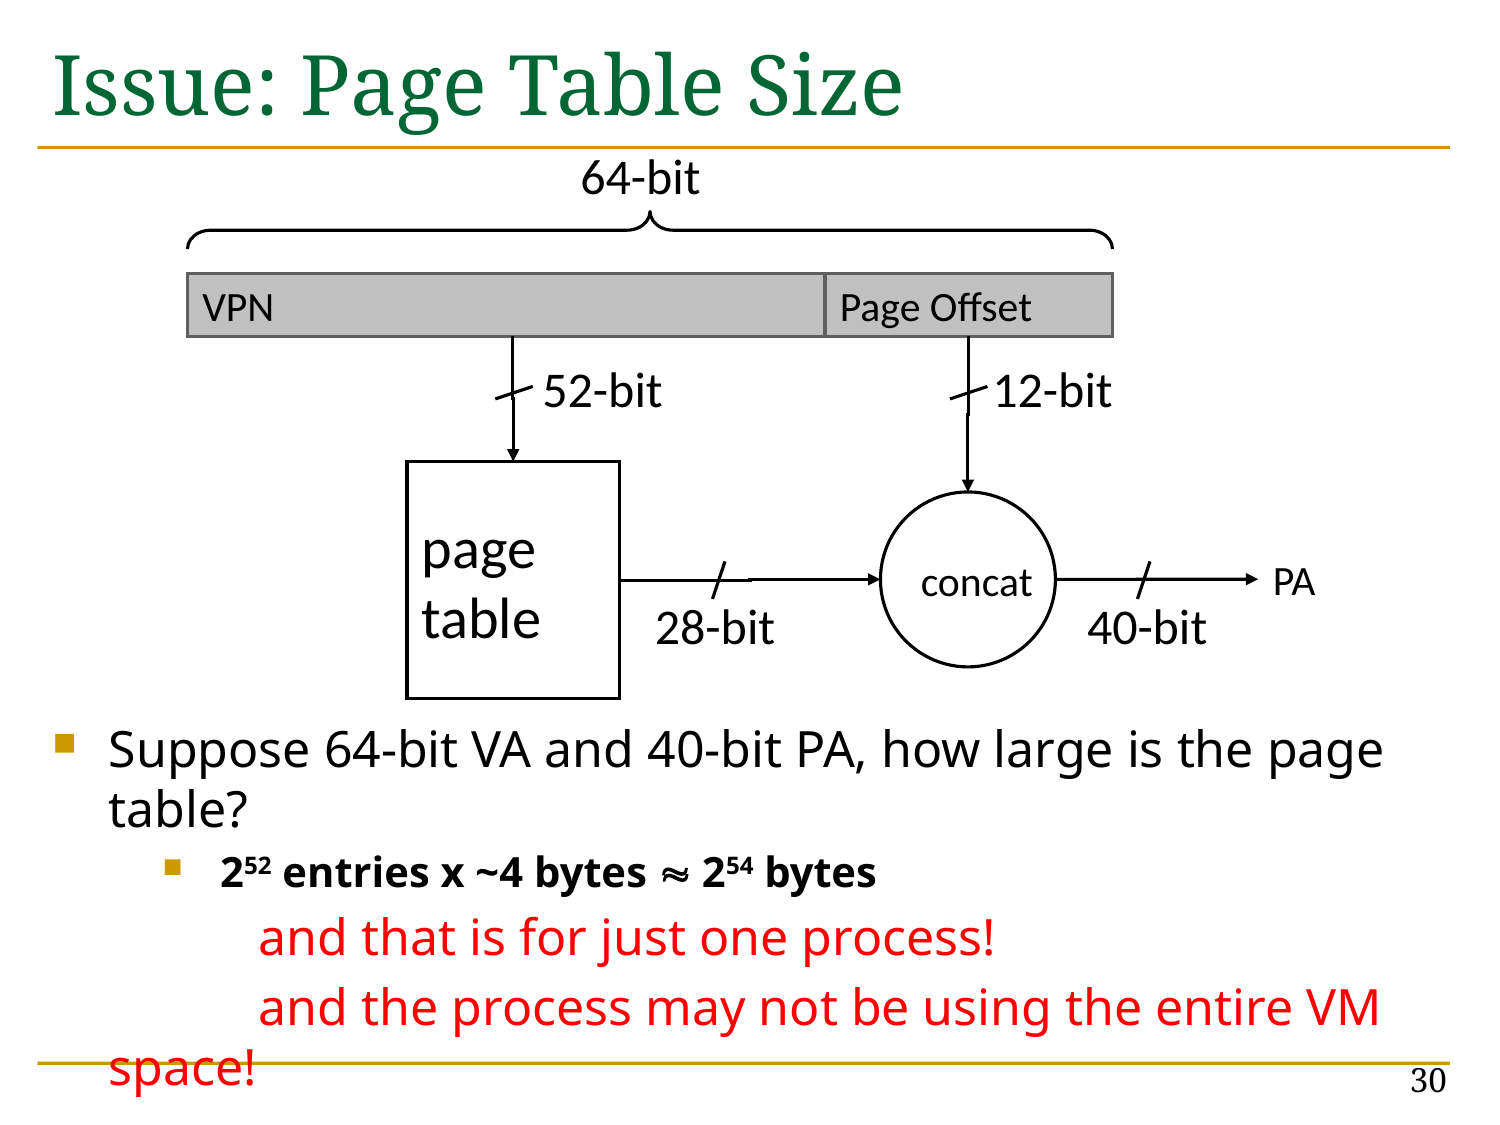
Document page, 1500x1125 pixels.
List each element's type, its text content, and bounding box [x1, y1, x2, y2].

text_box PA [1258, 546, 1331, 612]
text_box VPN [187, 273, 824, 337]
text_box concat [880, 491, 1056, 667]
text_box 28-bit [640, 590, 791, 663]
slide_number 30 [1111, 1036, 1462, 1112]
text_box page table [406, 461, 620, 699]
list Suppose 64-bit VA and 40-bit PA, how large is the page table? 252 entries x ~4 bytes  254 bytes and that is for just one process! and the process may not be using the entire VM space! [37, 149, 1488, 1063]
text_box 12-bit [977, 349, 1128, 425]
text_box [187, 137, 1113, 250]
text_box 52-bit [527, 349, 678, 425]
title Issue: Page Table Size [37, 24, 1450, 149]
text_box Page Offset [824, 273, 1113, 337]
text_box 40-bit [1072, 589, 1223, 663]
